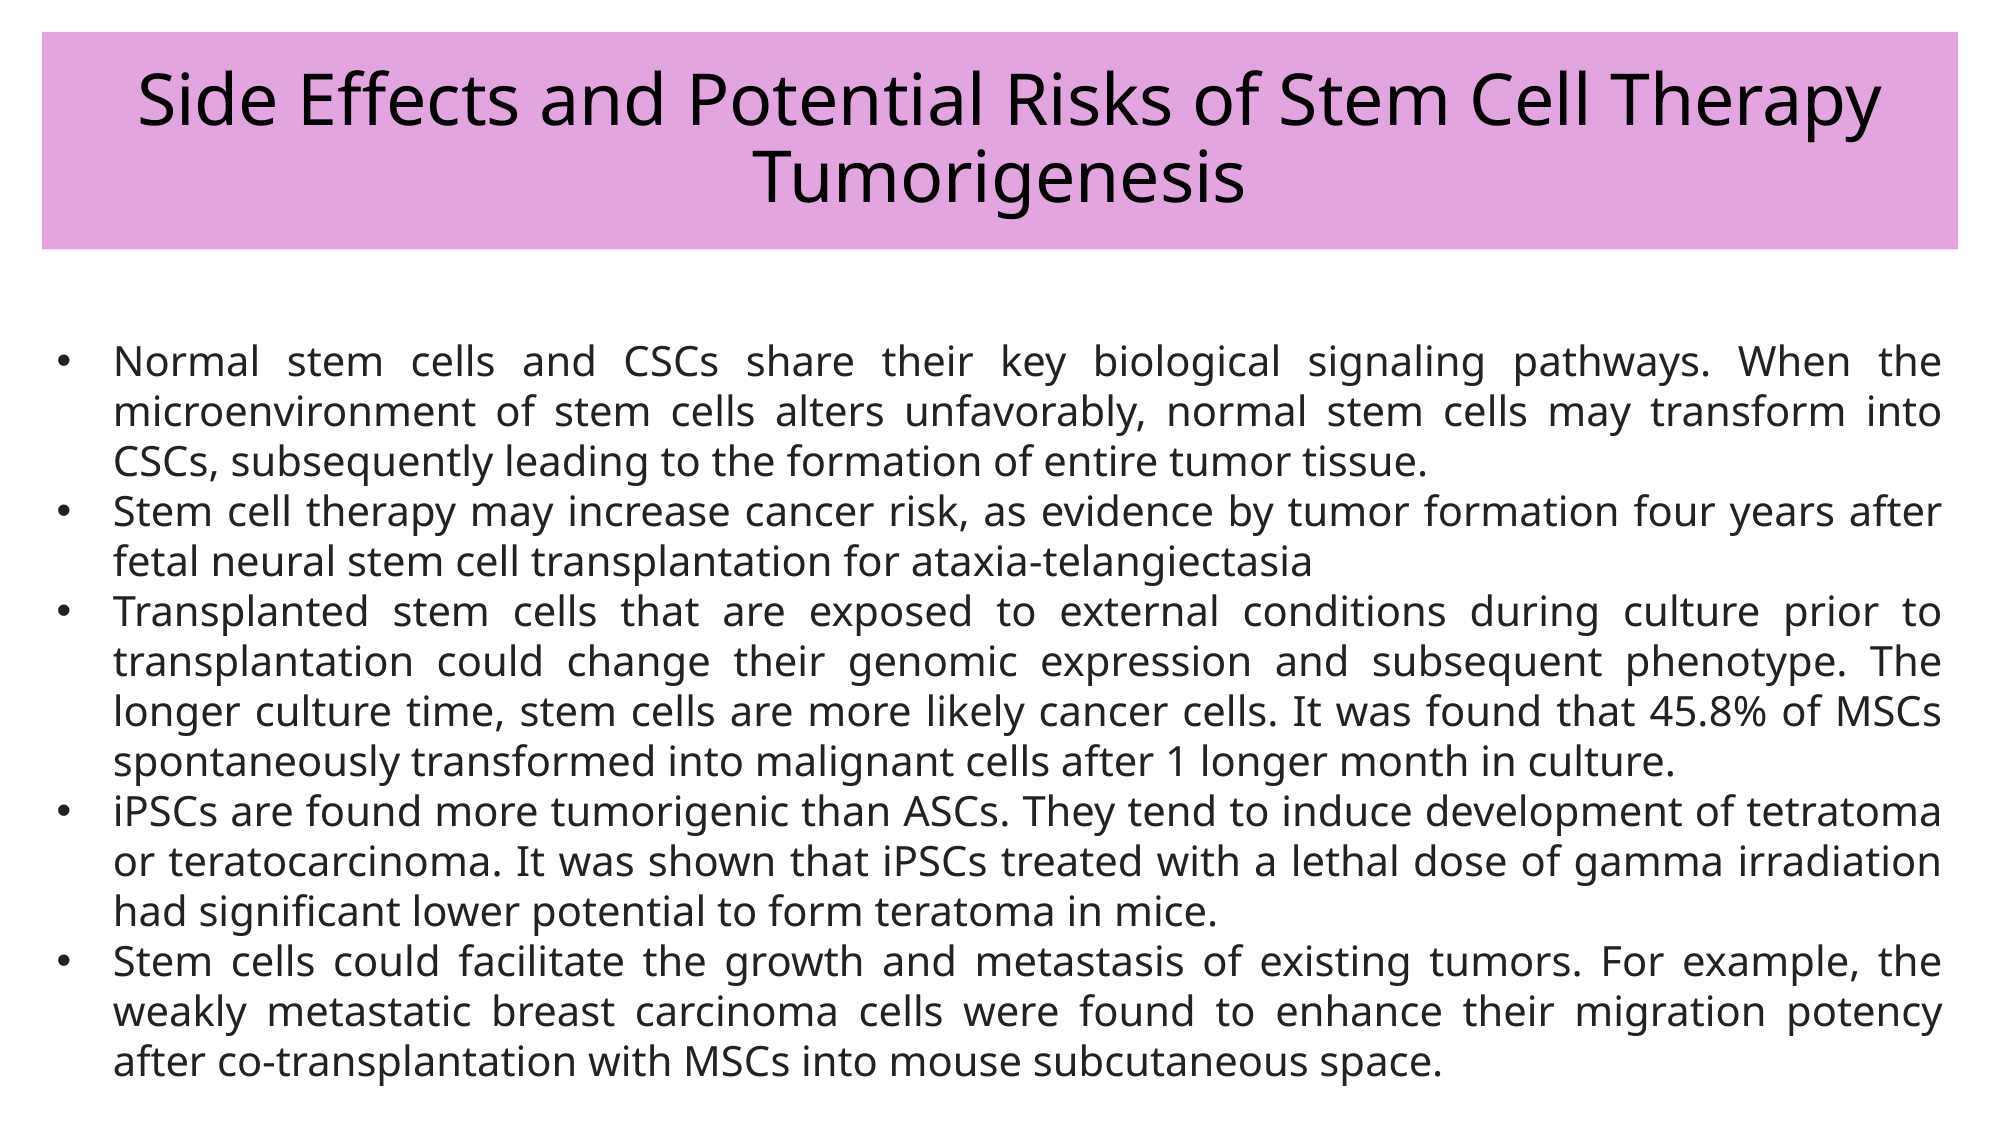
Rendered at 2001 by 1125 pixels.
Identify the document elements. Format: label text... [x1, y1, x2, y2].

text_box Normal stem cells and CSCs share their key biological signaling pathways. When the microenvironment of stem cells alters unfavorably, normal stem cells may transform into CSCs, subsequently leading to the formation of entire tumor tissue. Stem cell therapy may increase cancer risk, as evidence by tumor formation four years after fetal neural stem cell transplantation for ataxia-telangiectasia Transplanted stem cells that are exposed to external conditions during culture prior to transplantation could change their genomic expression and subsequent phenotype. The longer culture time, stem cells are more likely cancer cells. It was found that 45.8% of MSCs spontaneously transformed into malignant cells after 1 longer month in culture. iPSCs are found more tumorigenic than ASCs. They tend to induce development of tetratoma or teratocarcinoma. It was shown that iPSCs treated with a lethal dose of gamma irradiation had significant lower potential to form teratoma in mice. Stem cells could facilitate the growth and metastasis of existing tumors. For example, the weakly metastatic breast carcinoma cells were found to enhance their migration potency after co-transplantation with MSCs into mouse subcutaneous space. [41, 327, 1959, 1093]
title Side Effects and Potential Risks of Stem Cell Therapy Tumorigenesis [41, 31, 1959, 250]
